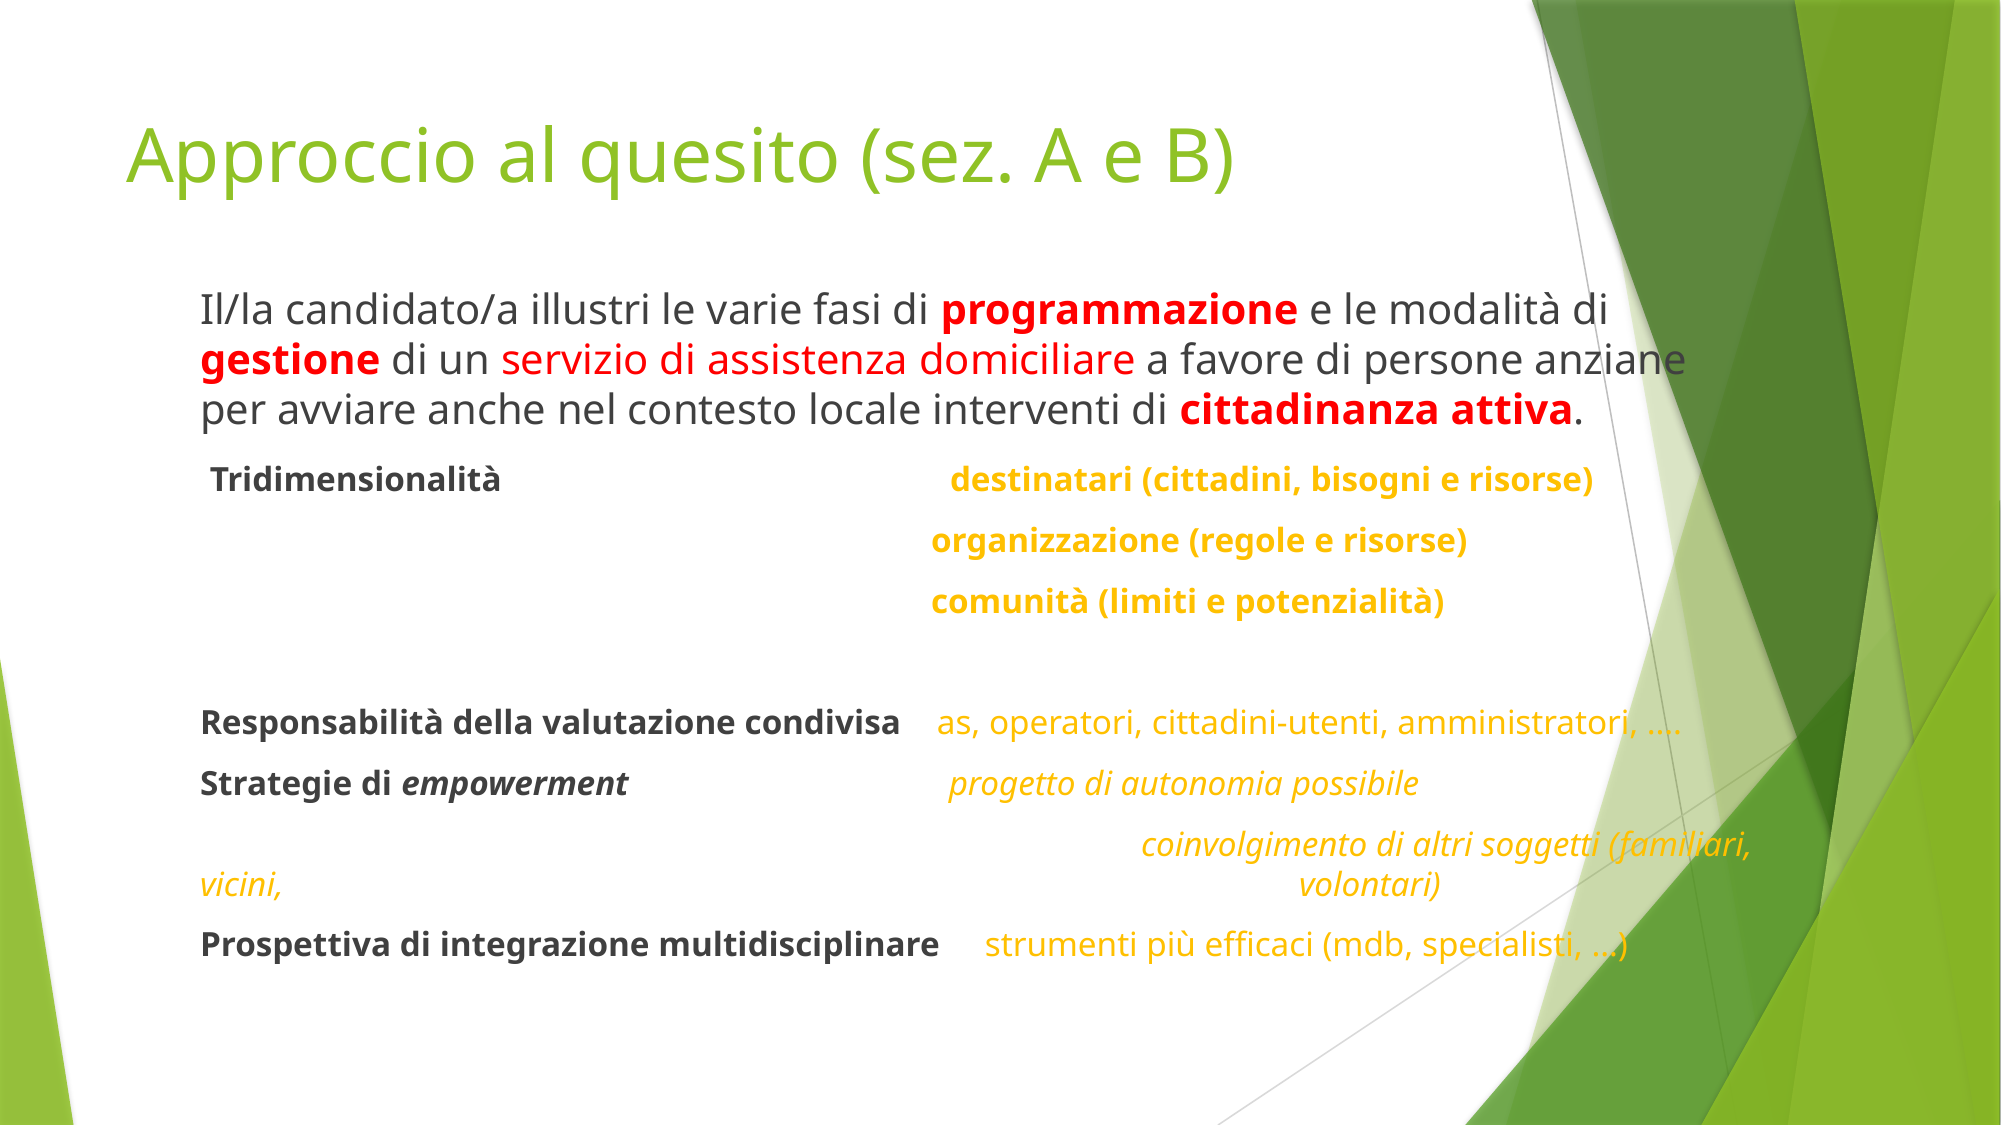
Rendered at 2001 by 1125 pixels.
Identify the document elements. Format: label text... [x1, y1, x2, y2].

list Il/la candidato/a illustri le varie fasi di programmazione e le modalità di gestione di un servizio di assistenza domiciliare a favore di persone anziane per avviare anche nel contesto locale interventi di cittadinanza attiva. Tridimensionalità destinatari (cittadini, bisogni e risorse) organizzazione (regole e risorse) comunità (limiti e potenzialità) Responsabilità della valutazione condivisa as, operatori, cittadini-utenti, amministratori, …. Strategie di empowerment progetto di autonomia possibile coinvolgimento di altri soggetti (familiari, vicini, volontari) Prospettiva di integrazione multidisciplinare strumenti più efficaci (mdb, specialisti, …) [184, 275, 1788, 1071]
title Approccio al quesito (sez. A e B) [111, 99, 1522, 317]
